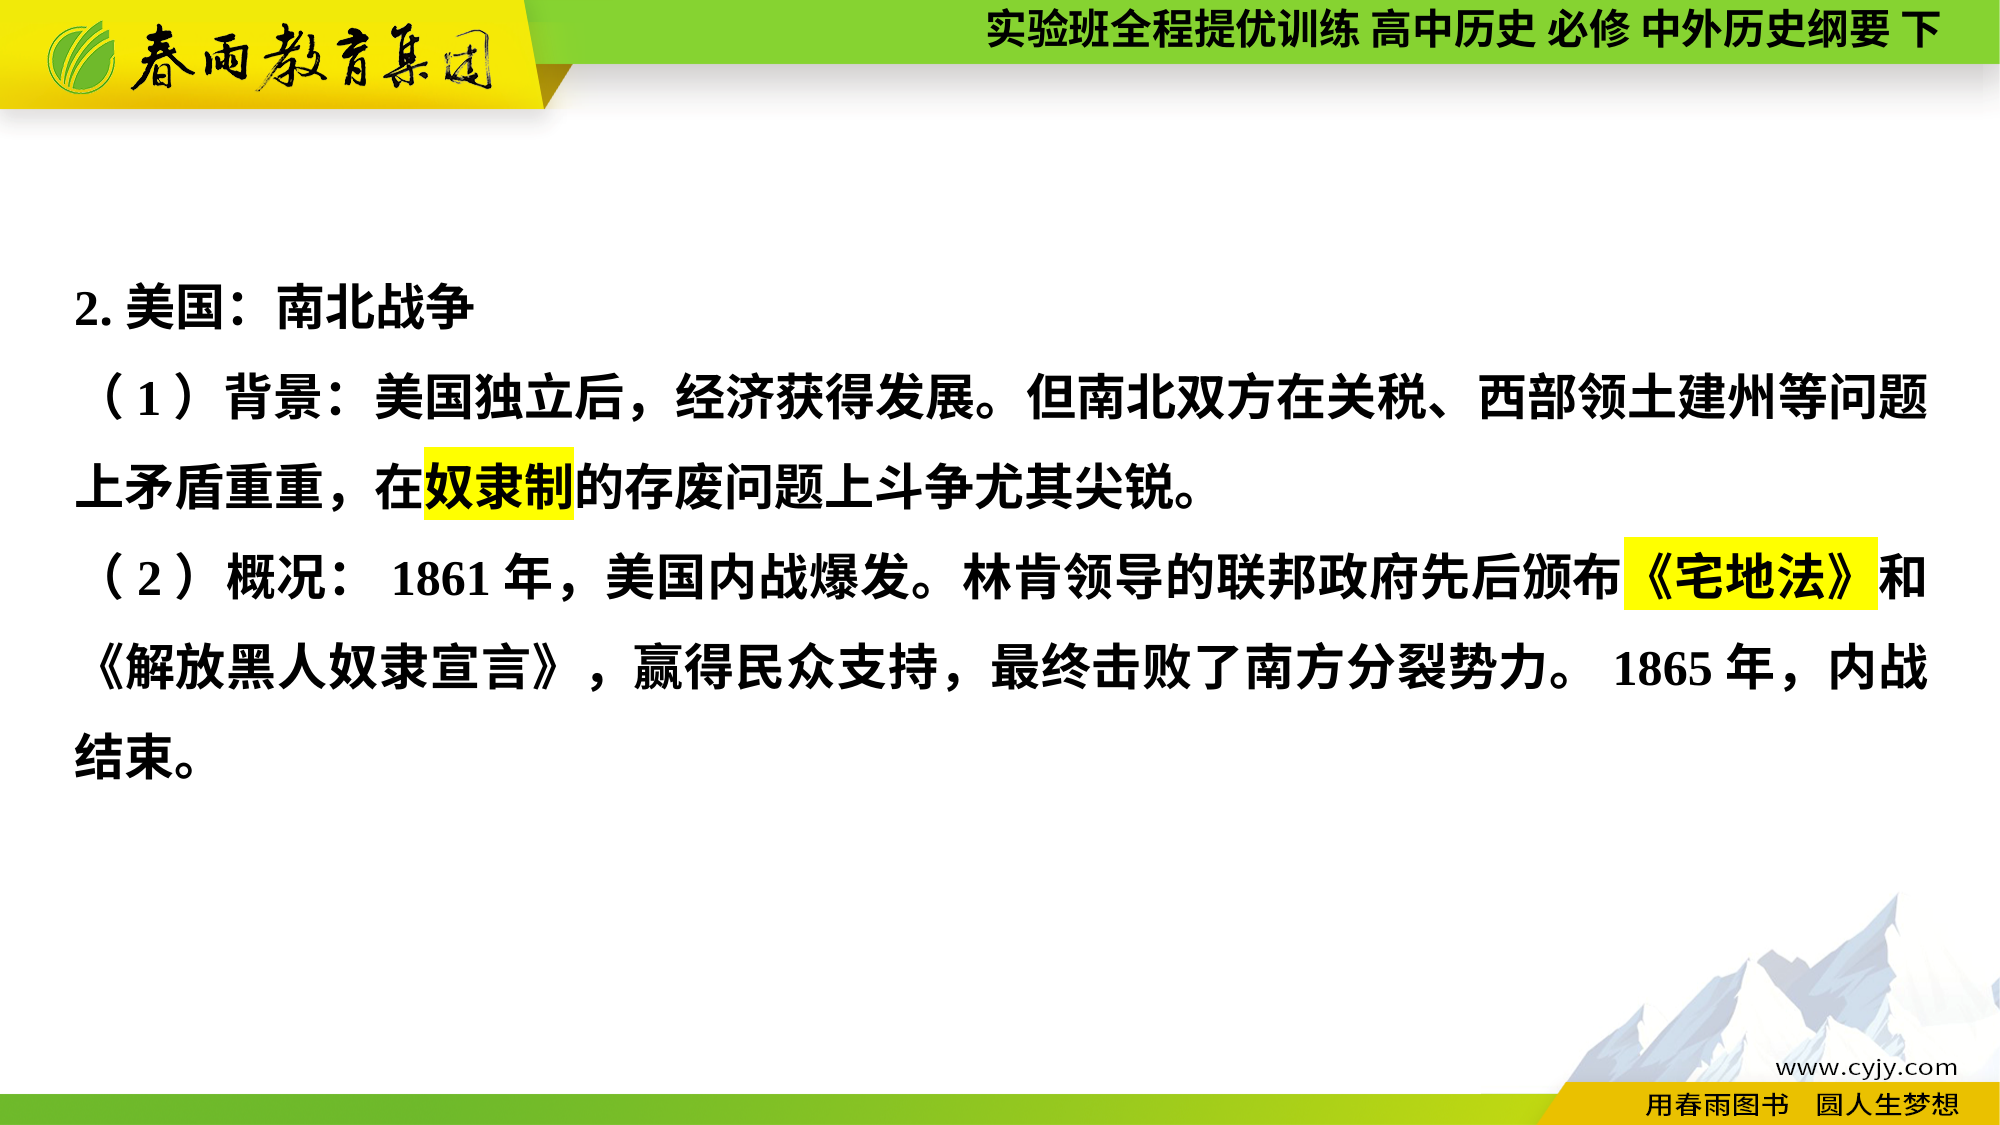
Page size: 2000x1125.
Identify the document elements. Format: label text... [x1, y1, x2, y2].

picture [0, 0, 2000, 1125]
list 2.美国：南北战争 （1）背景：美国独立后，经济获得发展。但南北双方在关税、西部领土建州等问题上矛盾重重，在奴隶制的存废问题上斗争尤其尖锐。 （2）概况：1861年，美国内战爆发。林肯领导的联邦政府先后颁布《宅地法》和《解放黑人奴隶宣言》，赢得民众支持，最终击败了南方分裂势力。1865年，内战结束。 [59, 237, 1944, 787]
